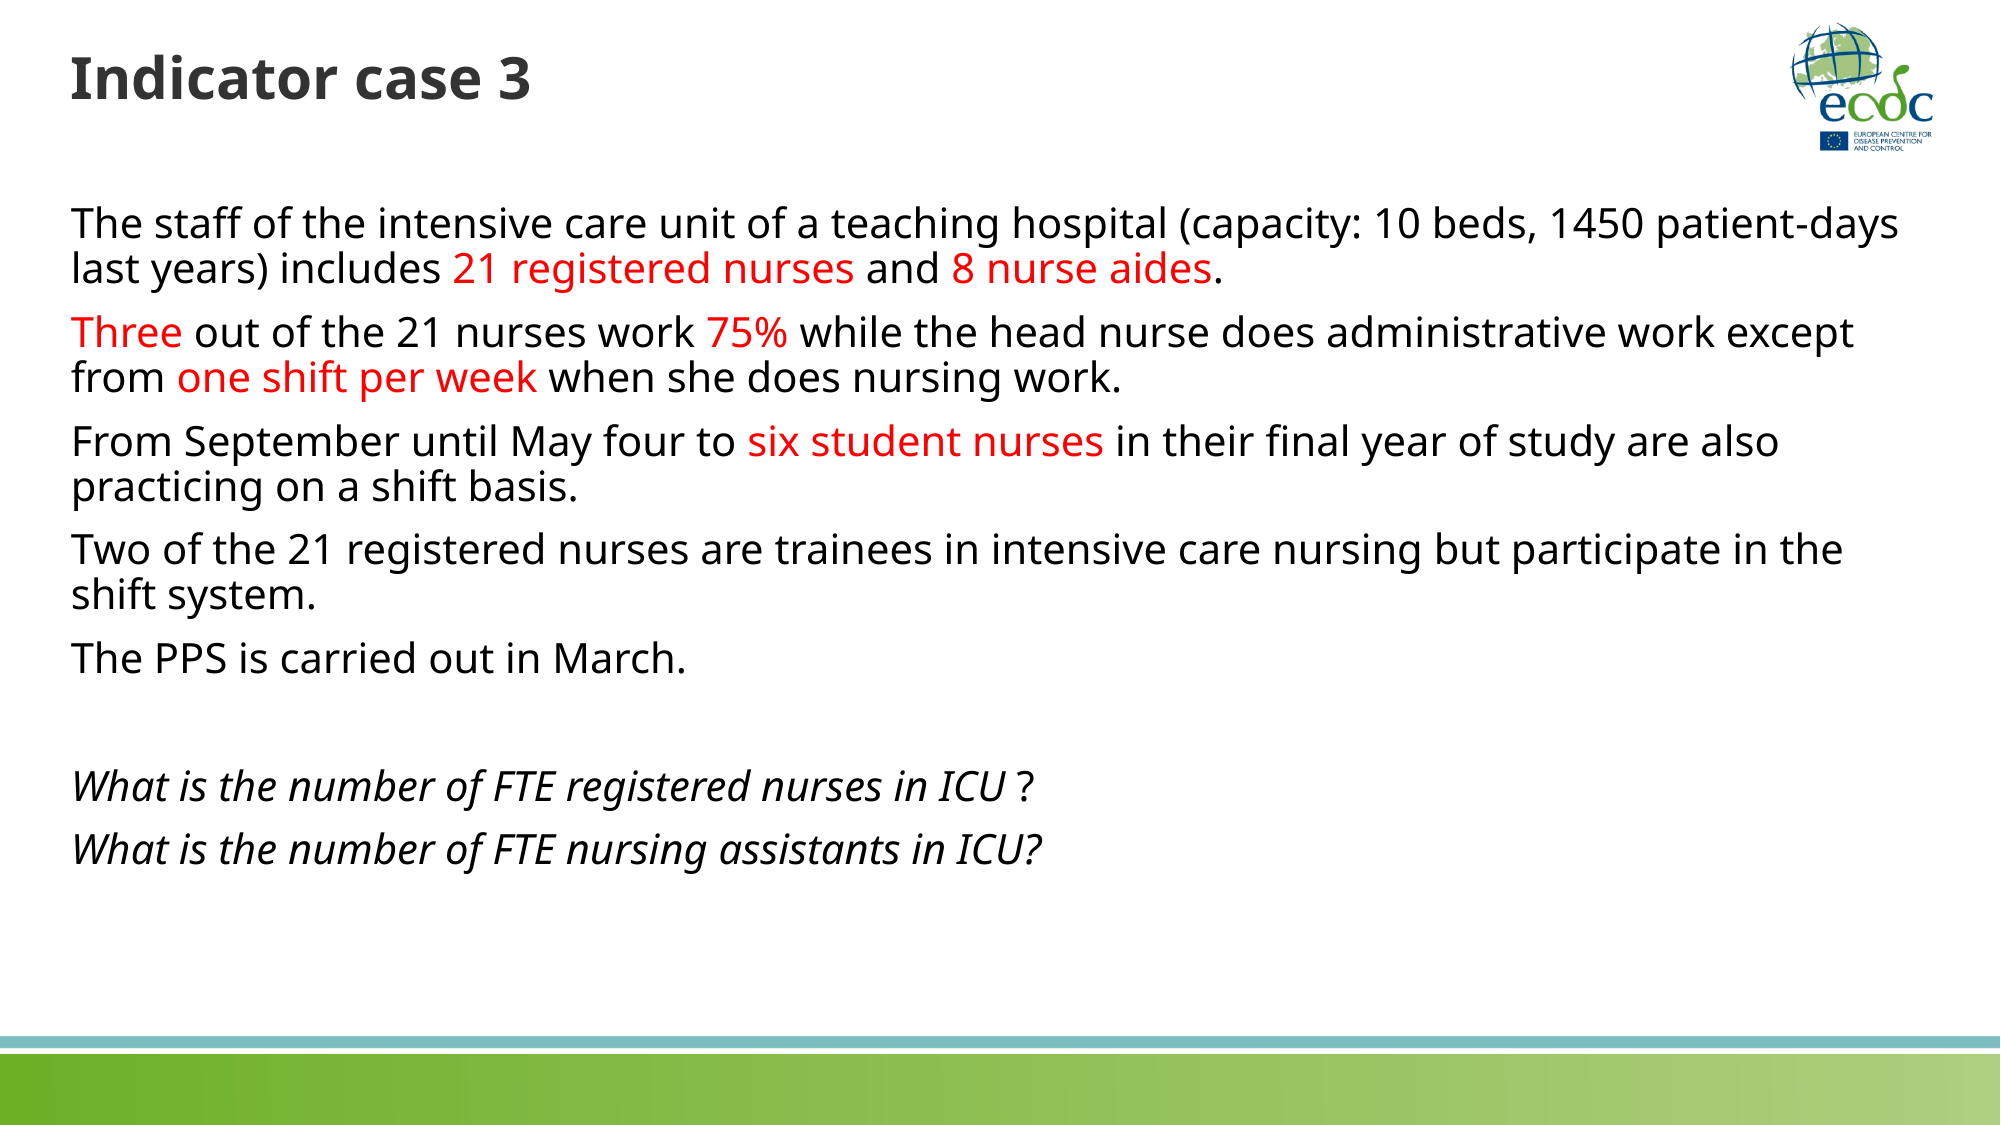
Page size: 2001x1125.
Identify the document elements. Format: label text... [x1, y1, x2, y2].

picture [0, 0, 2000, 1125]
title Indicator case 3 [70, 49, 1764, 180]
list The staff of the intensive care unit of a teaching hospital (capacity: 10 beds, 1450 patient-days last years) includes 21 registered nurses and 8 nurse aides. Three out of the 21 nurses work 75% while the head nurse does administrative work except from one shift per week when she does nursing work. From September until May four to six student nurses in their final year of study are also practicing on a shift basis. Two of the 21 registered nurses are trainees in intensive care nursing but participate in the shift system. The PPS is carried out in March. What is the number of FTE registered nurses in ICU ? What is the number of FTE nursing assistants in ICU? [70, 202, 1910, 1025]
